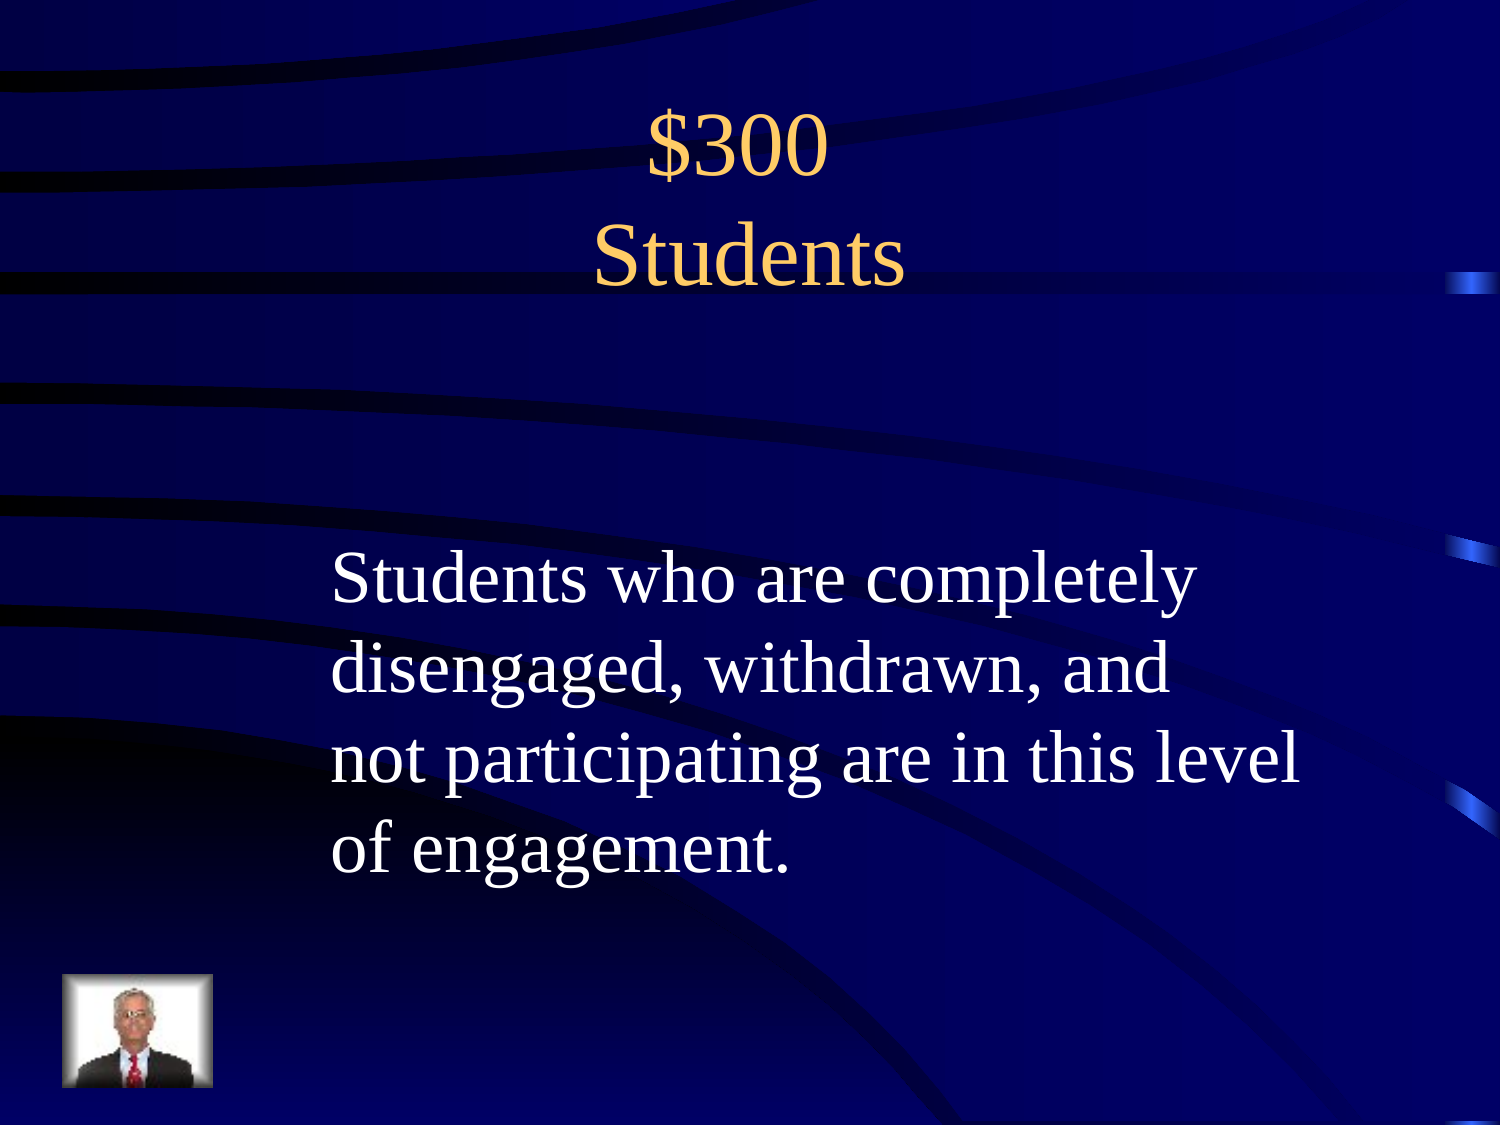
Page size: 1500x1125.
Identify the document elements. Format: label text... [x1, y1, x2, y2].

picture [62, 974, 213, 1088]
text_box Students who are completely disengaged, withdrawn, and not participating are in this level of engagement. [315, 519, 1317, 895]
title $300 Students [112, 99, 1388, 288]
